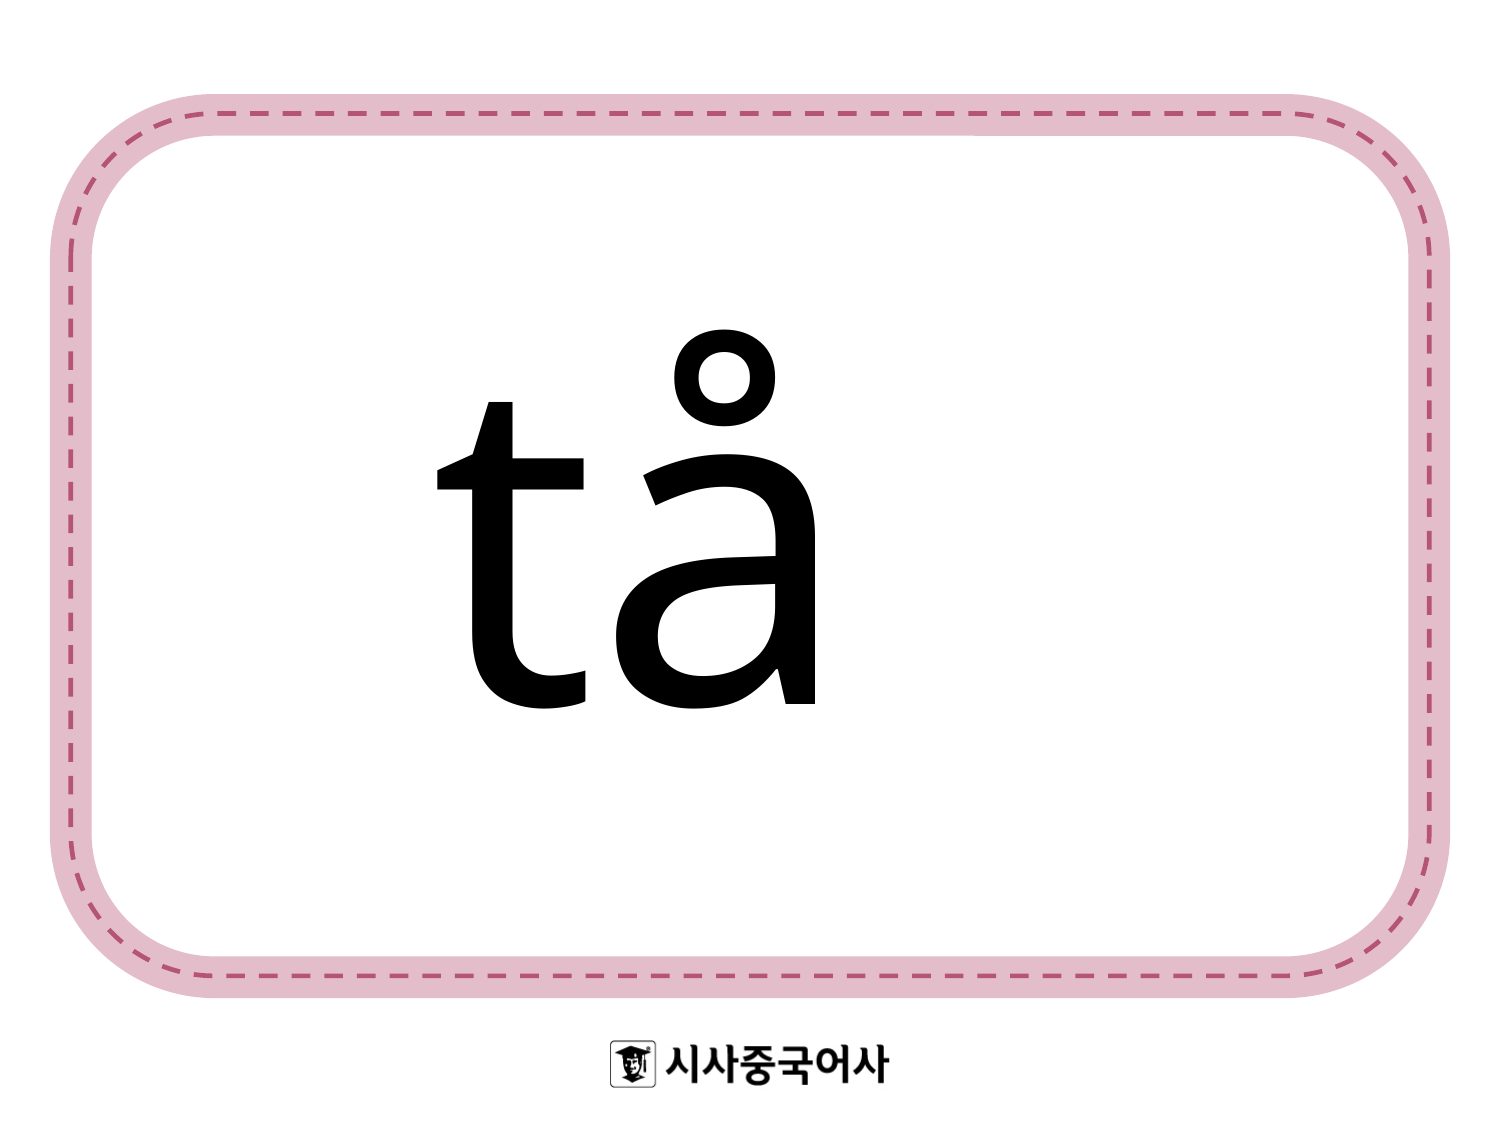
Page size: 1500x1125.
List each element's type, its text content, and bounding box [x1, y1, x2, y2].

text_box tå [145, 189, 1354, 853]
picture [602, 1034, 898, 1094]
